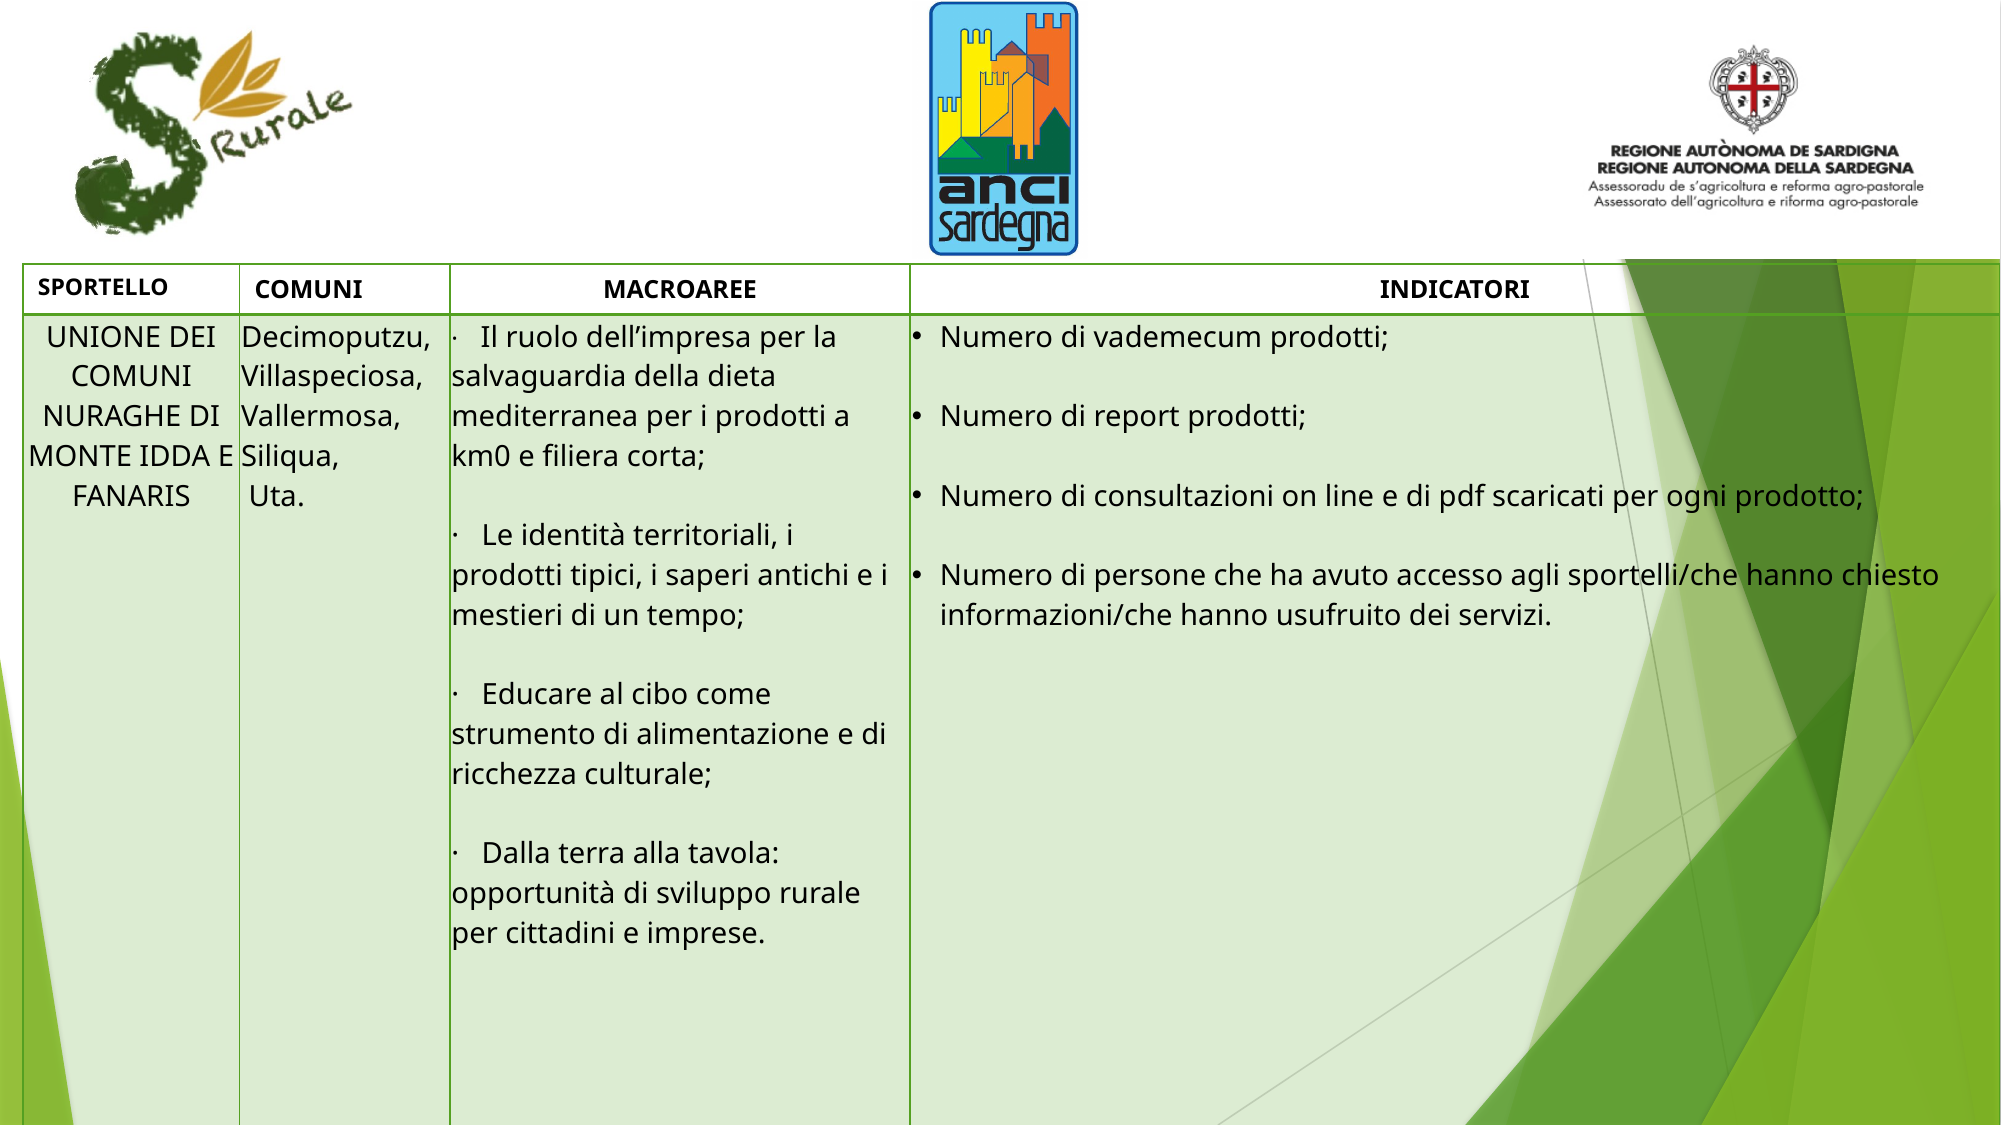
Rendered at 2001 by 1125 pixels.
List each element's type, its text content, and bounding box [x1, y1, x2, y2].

picture [1513, 0, 2000, 259]
table_cell · Il ruolo dell’impresa per la salvaguardia della dieta mediterranea per i prodotti a km0 e filiera corta; · Le identità territoriali, i prodotti tipici, i saperi antichi e i mestieri di un tempo; · Educare al cibo come strumento di alimentazione e di ricchezza culturale; · Dalla terra alla tavola: opportunità di sviluppo rurale per cittadini e imprese. [451, 316, 909, 1125]
table_header INDICATORI [911, 265, 1999, 313]
table_header MACROAREE [451, 265, 909, 313]
picture [911, 1, 1088, 259]
table_cell Numero di vademecum prodotti; Numero di report prodotti; Numero di consultazioni on line e di pdf scaricati per ogni prodotto; Numero di persone che ha avuto accesso agli sportelli/che hanno chiesto informazioni/che hanno usufruito dei servizi. [911, 316, 1999, 1125]
table_header SPORTELLO [24, 265, 239, 313]
table_header COMUNI [240, 265, 449, 313]
picture [39, 6, 377, 256]
table_cell UNIONE DEI COMUNI NURAGHE DI MONTE IDDA E FANARIS [24, 316, 239, 1125]
table_cell Decimoputzu, Villaspeciosa, Vallermosa, Siliqua, Uta. [240, 316, 449, 1125]
